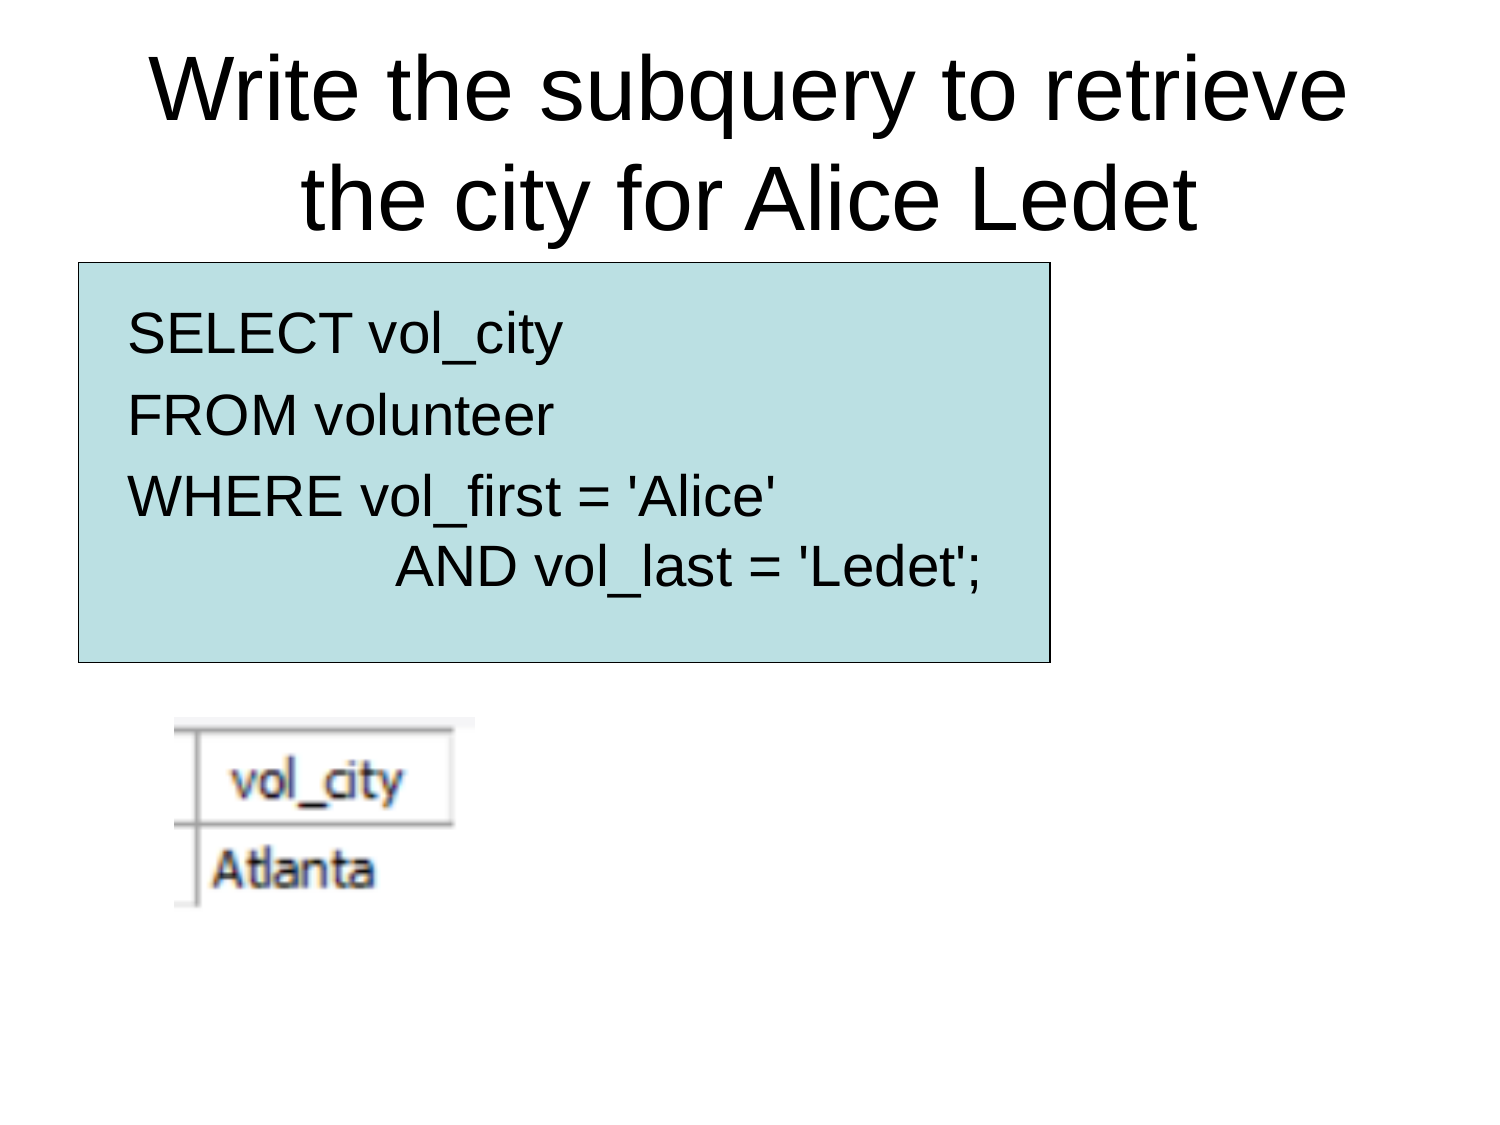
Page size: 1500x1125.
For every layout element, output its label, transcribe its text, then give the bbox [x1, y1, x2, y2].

picture [174, 717, 476, 921]
title Write the subquery to retrieve the city for Alice Ledet [75, 45, 1425, 233]
list SELECT vol_city FROM volunteer WHERE vol_first = 'Alice' AND vol_last = 'Ledet'; [112, 287, 1463, 1030]
text_box [78, 262, 1050, 663]
